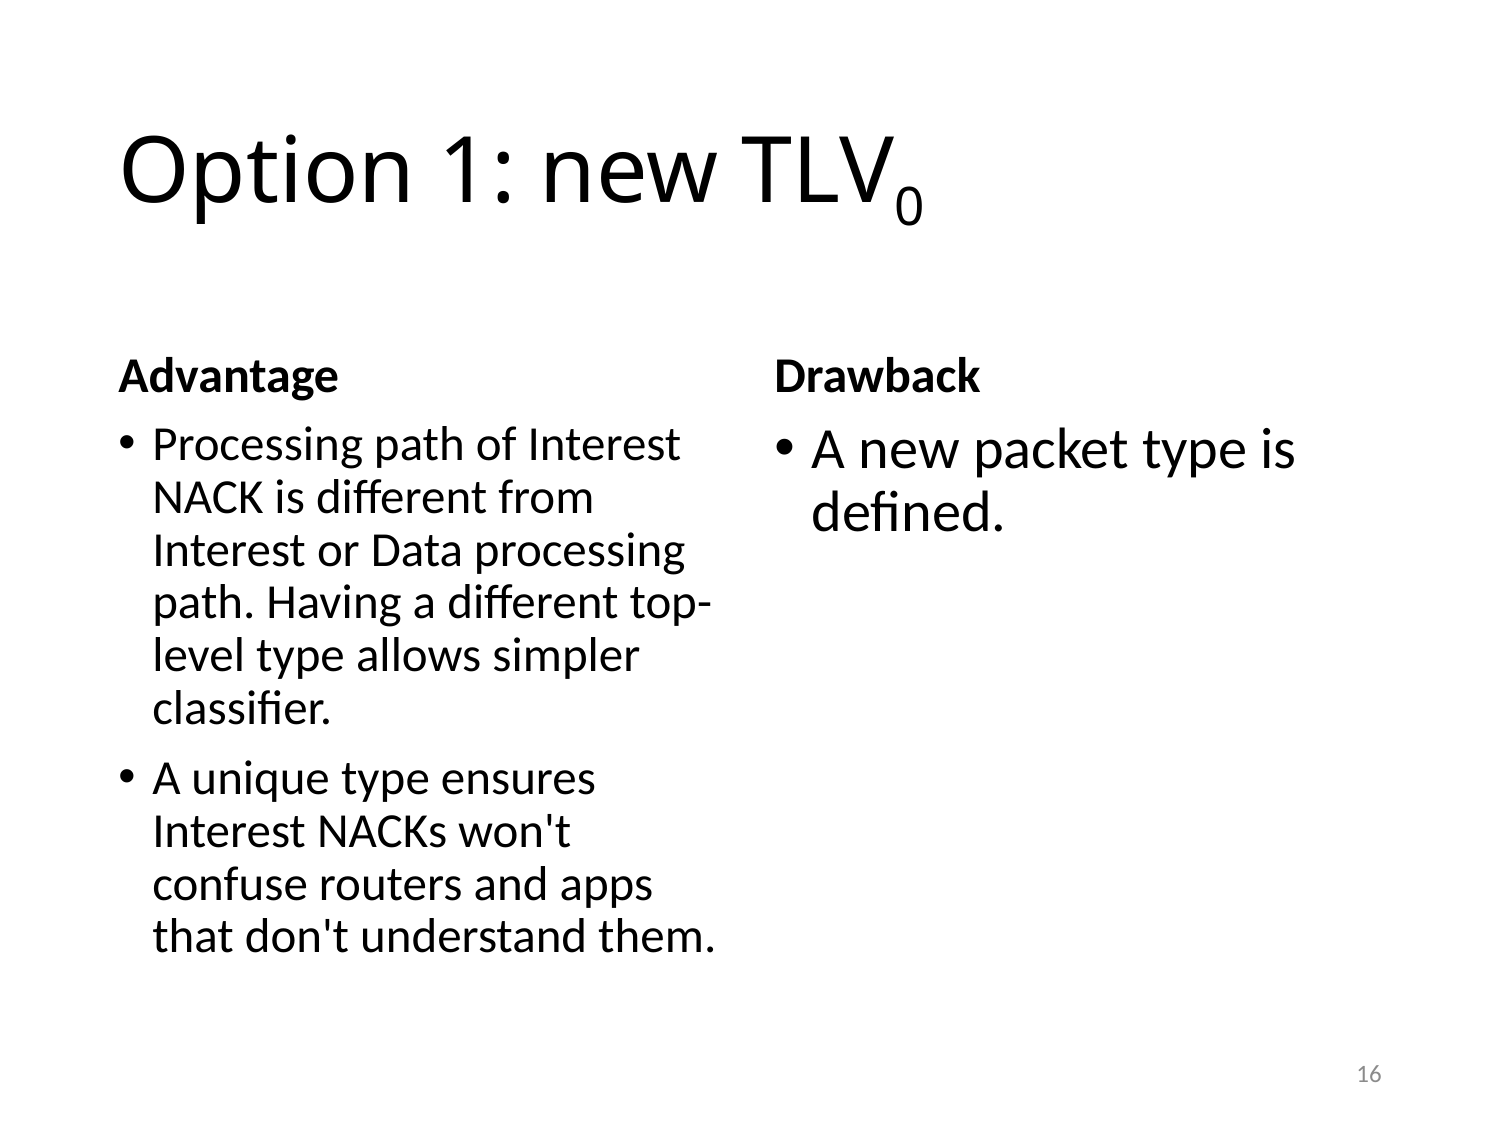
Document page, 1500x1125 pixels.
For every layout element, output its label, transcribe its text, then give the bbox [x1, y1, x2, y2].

slide_number 16 [1059, 1042, 1397, 1103]
list A new packet type is defined. [759, 410, 1398, 1016]
list Processing path of Interest NACK is different from Interest or Data processing path. Having a different top-level type allows simpler classifier. A unique type ensures Interest NACKs won't confuse routers and apps that don't understand them. [103, 410, 738, 1016]
list Advantage [103, 275, 738, 410]
title Option 1: new TLV0 [103, 59, 1398, 278]
list Drawback [759, 275, 1398, 410]
